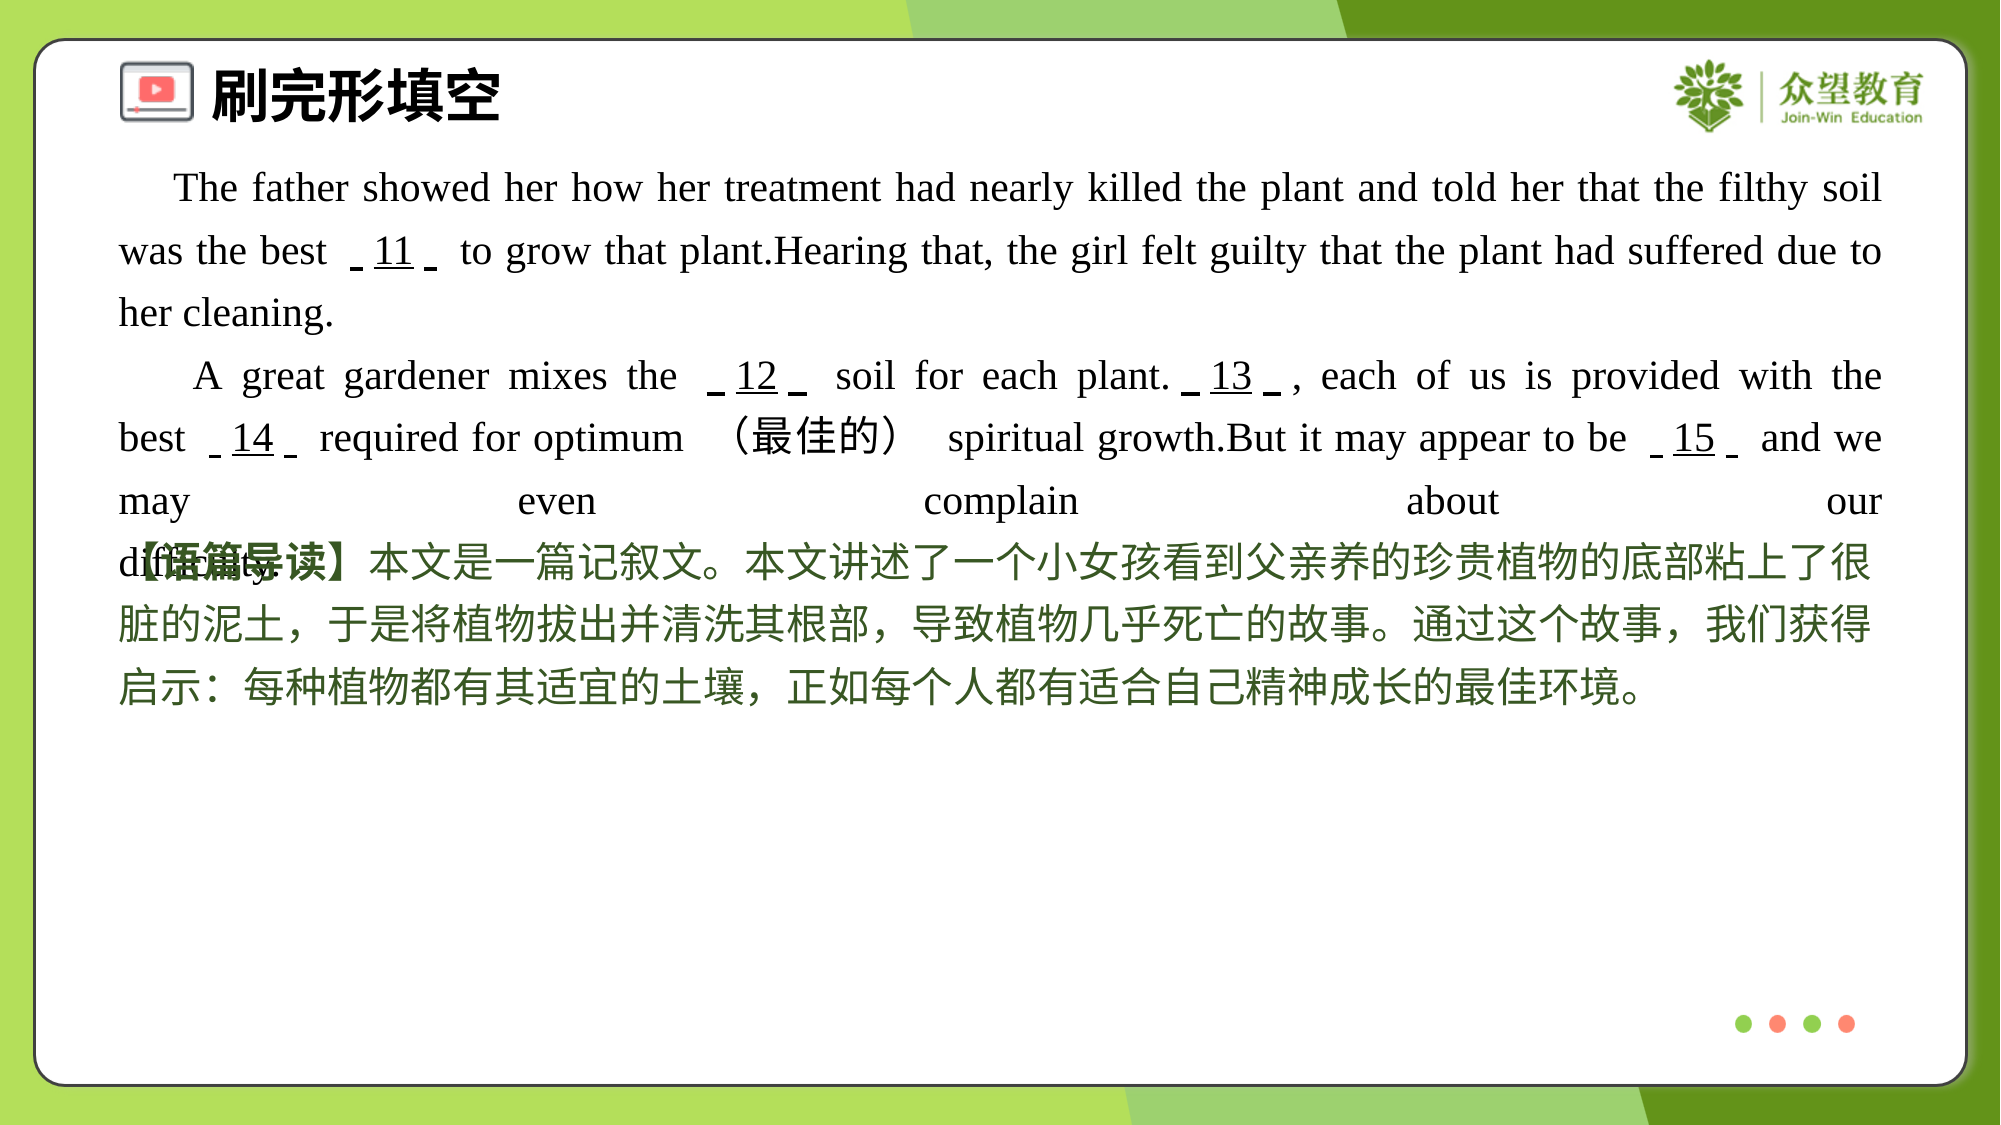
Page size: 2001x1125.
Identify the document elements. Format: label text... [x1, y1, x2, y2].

text_box The father showed her how her treatment had nearly killed the plant and told her that the filthy soil was the best . .11. . to grow that plant.Hearing that, the girl felt guilty that the plant had suffered due to her cleaning. A great gardener mixes the . .12. . soil for each plant.. .13. ., each of us is provided with the best . .14. . required for optimum （最佳的） spiritual growth.But it may appear to be . .15. . and we may even complain about our difficulty.#6 [118, 147, 1883, 517]
text_box 【语篇导读】本文是一篇记叙文。本文讲述了一个小女孩看到父亲养的珍贵植物的底部粘上了很脏的泥土，于是将植物拔出并清洗其根部，导致植物几乎死亡的故事。通过这个故事，我们获得启示：每种植物都有其适宜的土壤，正如每个人都有适合自己精神成长的最佳环境。 [118, 522, 1883, 706]
picture [0, 0, 2000, 1125]
